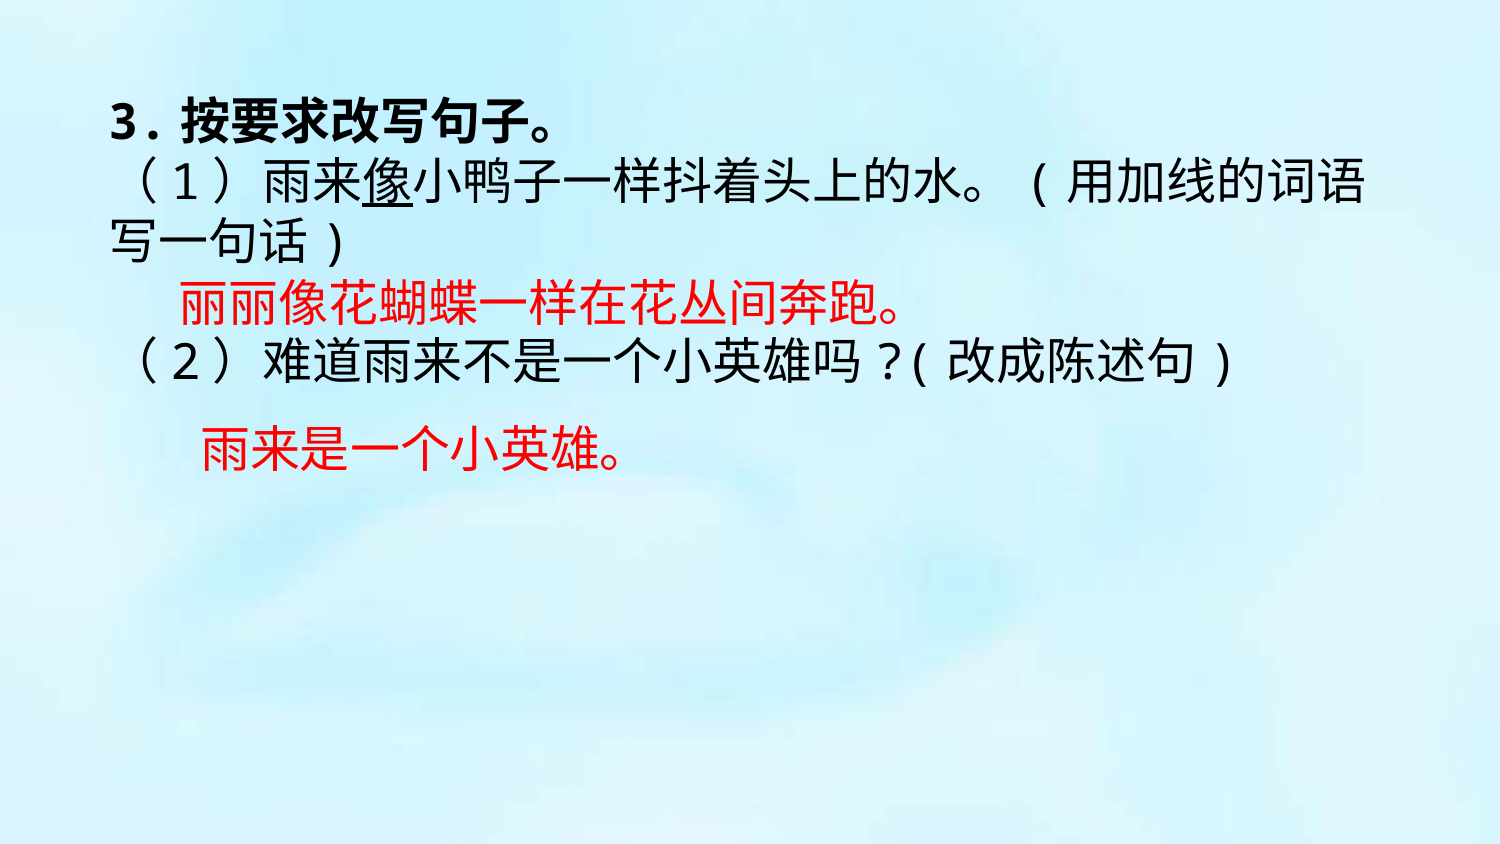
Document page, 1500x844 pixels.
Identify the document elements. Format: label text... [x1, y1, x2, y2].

text_box 丽丽像花蝴蝶一样在花丛间奔跑。 [163, 263, 961, 339]
picture [0, 0, 1500, 844]
text_box 3.按要求改写句子。 （1）雨来像小鸭子一样抖着头上的水。(用加线的词语写一句话) （2）难道雨来不是一个小英雄吗?(改成陈述句) [93, 81, 1418, 457]
text_box 雨来是一个小英雄。 [185, 409, 665, 485]
